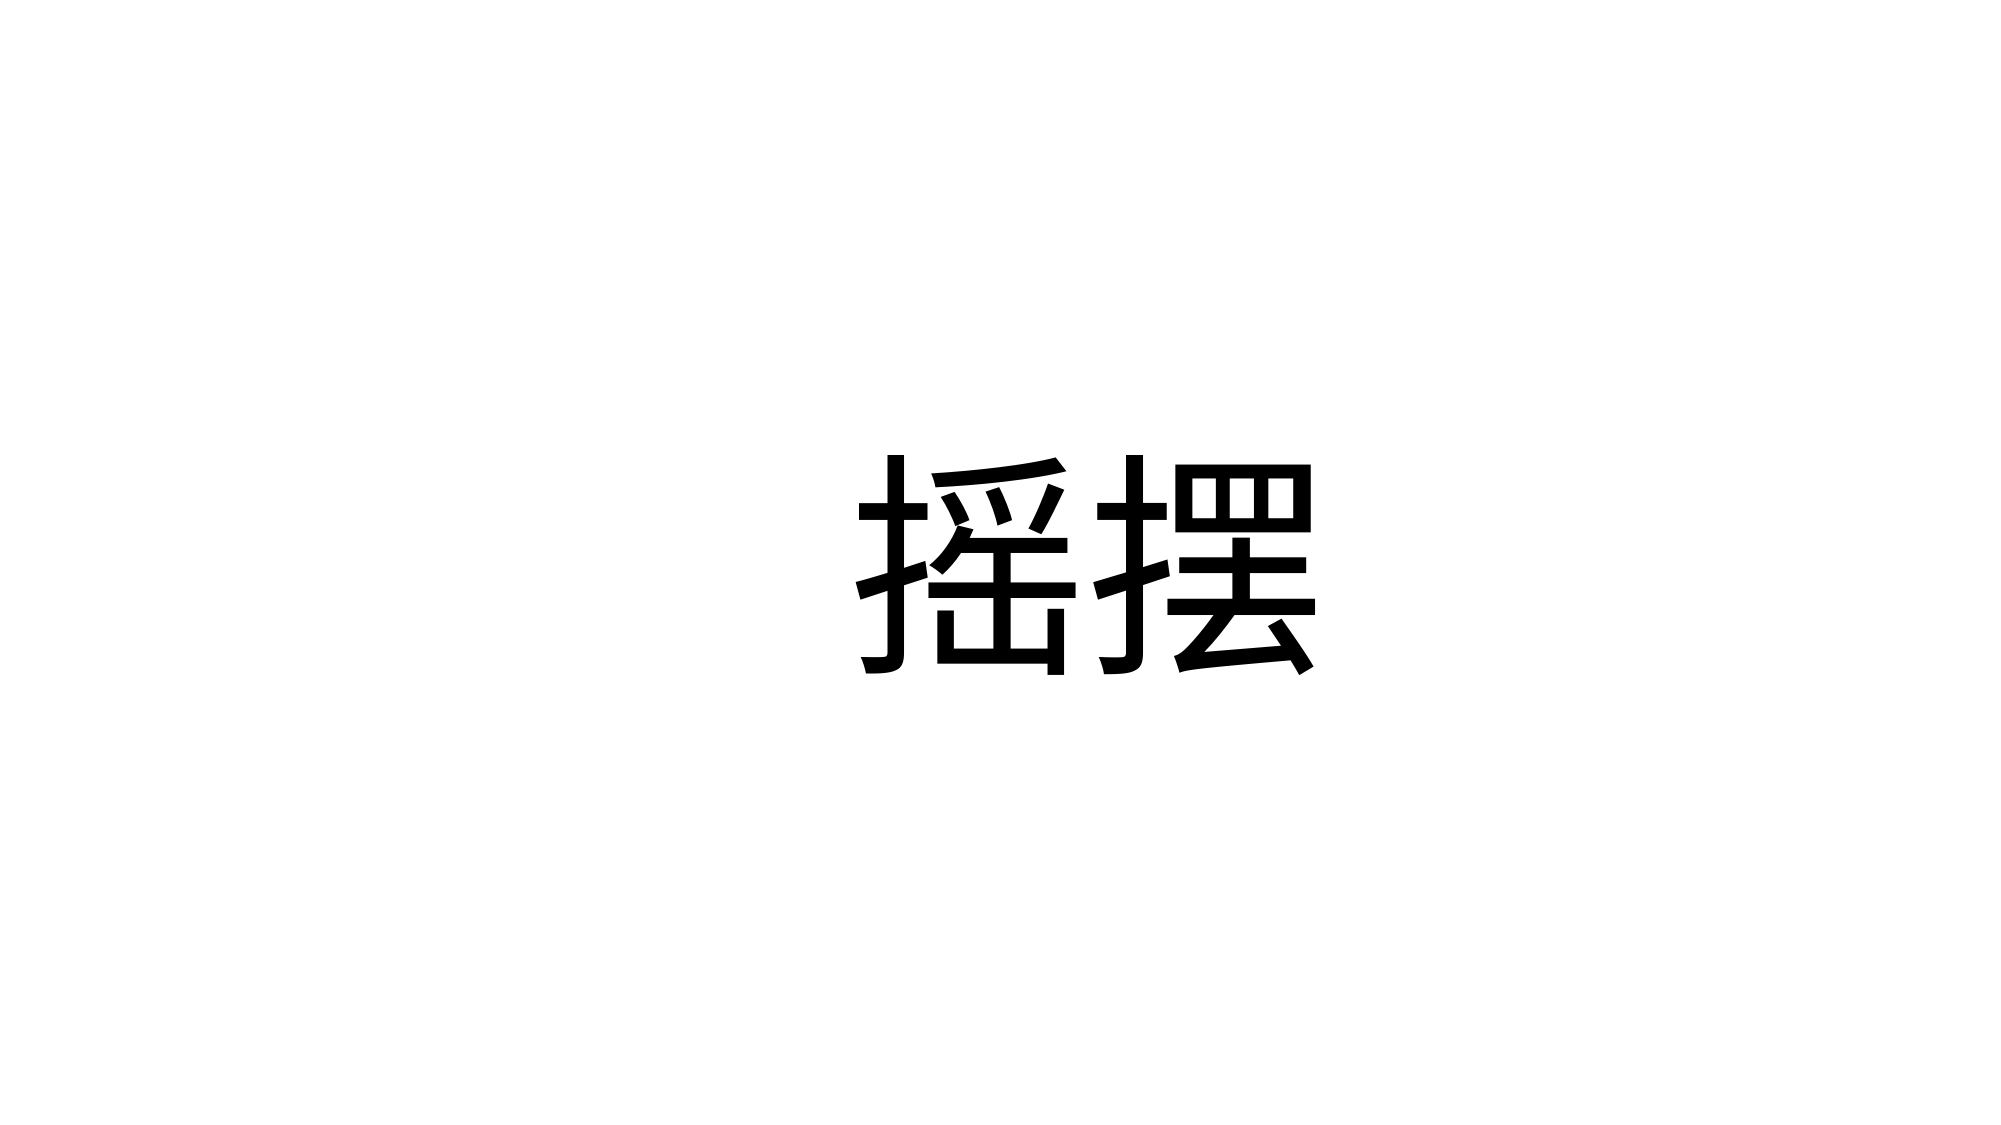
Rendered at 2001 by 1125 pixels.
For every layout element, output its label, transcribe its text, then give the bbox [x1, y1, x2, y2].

text_box 摇摆 [832, 409, 1342, 712]
